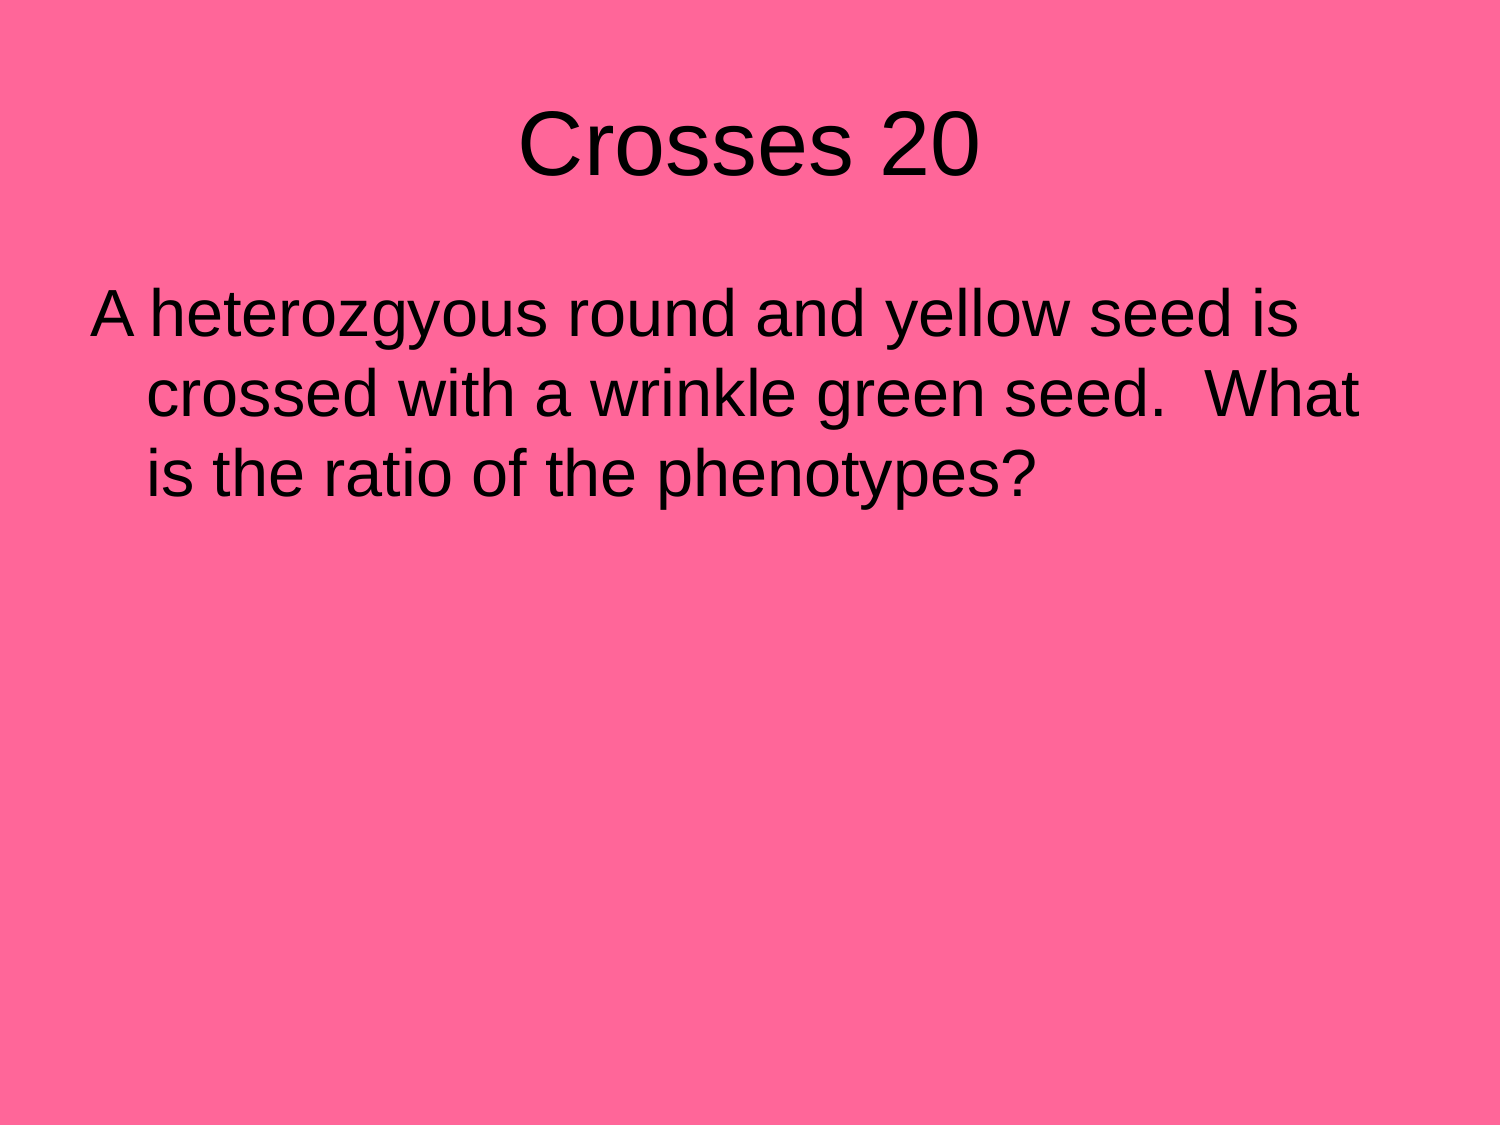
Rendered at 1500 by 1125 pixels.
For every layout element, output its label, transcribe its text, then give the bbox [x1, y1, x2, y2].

list A heterozgyous round and yellow seed is crossed with a wrinkle green seed. What is the ratio of the phenotypes? [74, 262, 1426, 1006]
title Crosses 20 [74, 44, 1426, 233]
